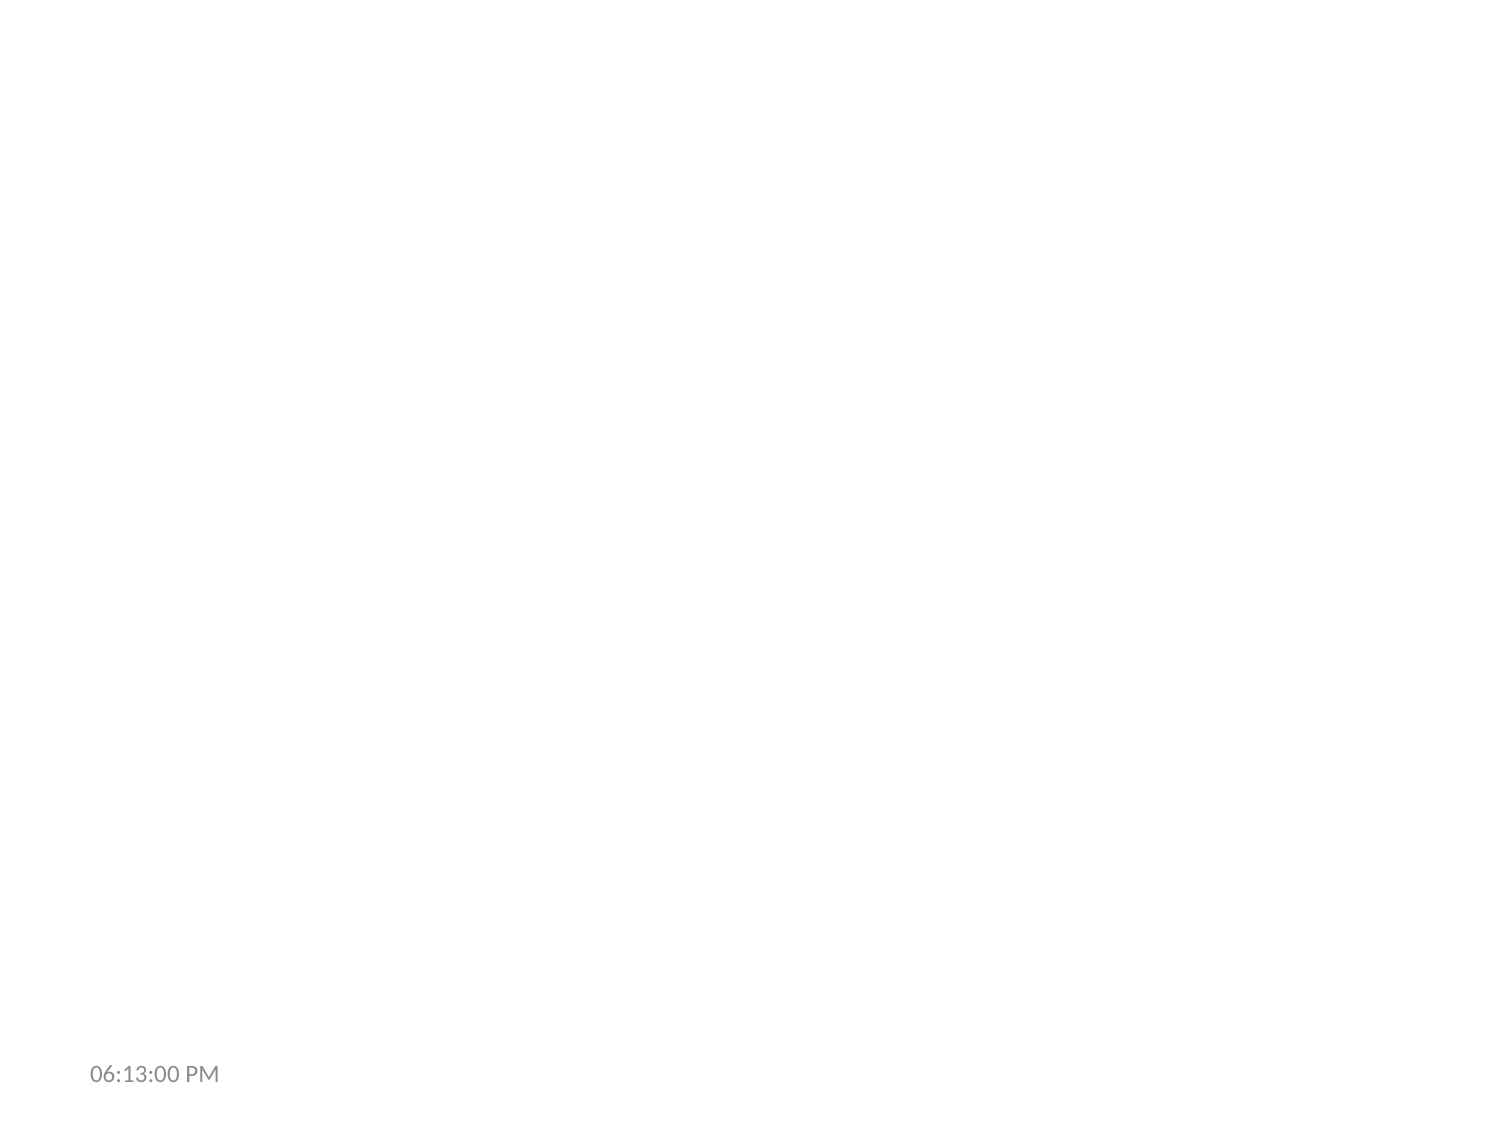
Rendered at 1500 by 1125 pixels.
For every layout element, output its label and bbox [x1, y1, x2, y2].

slide_number [75, 1042, 425, 1103]
